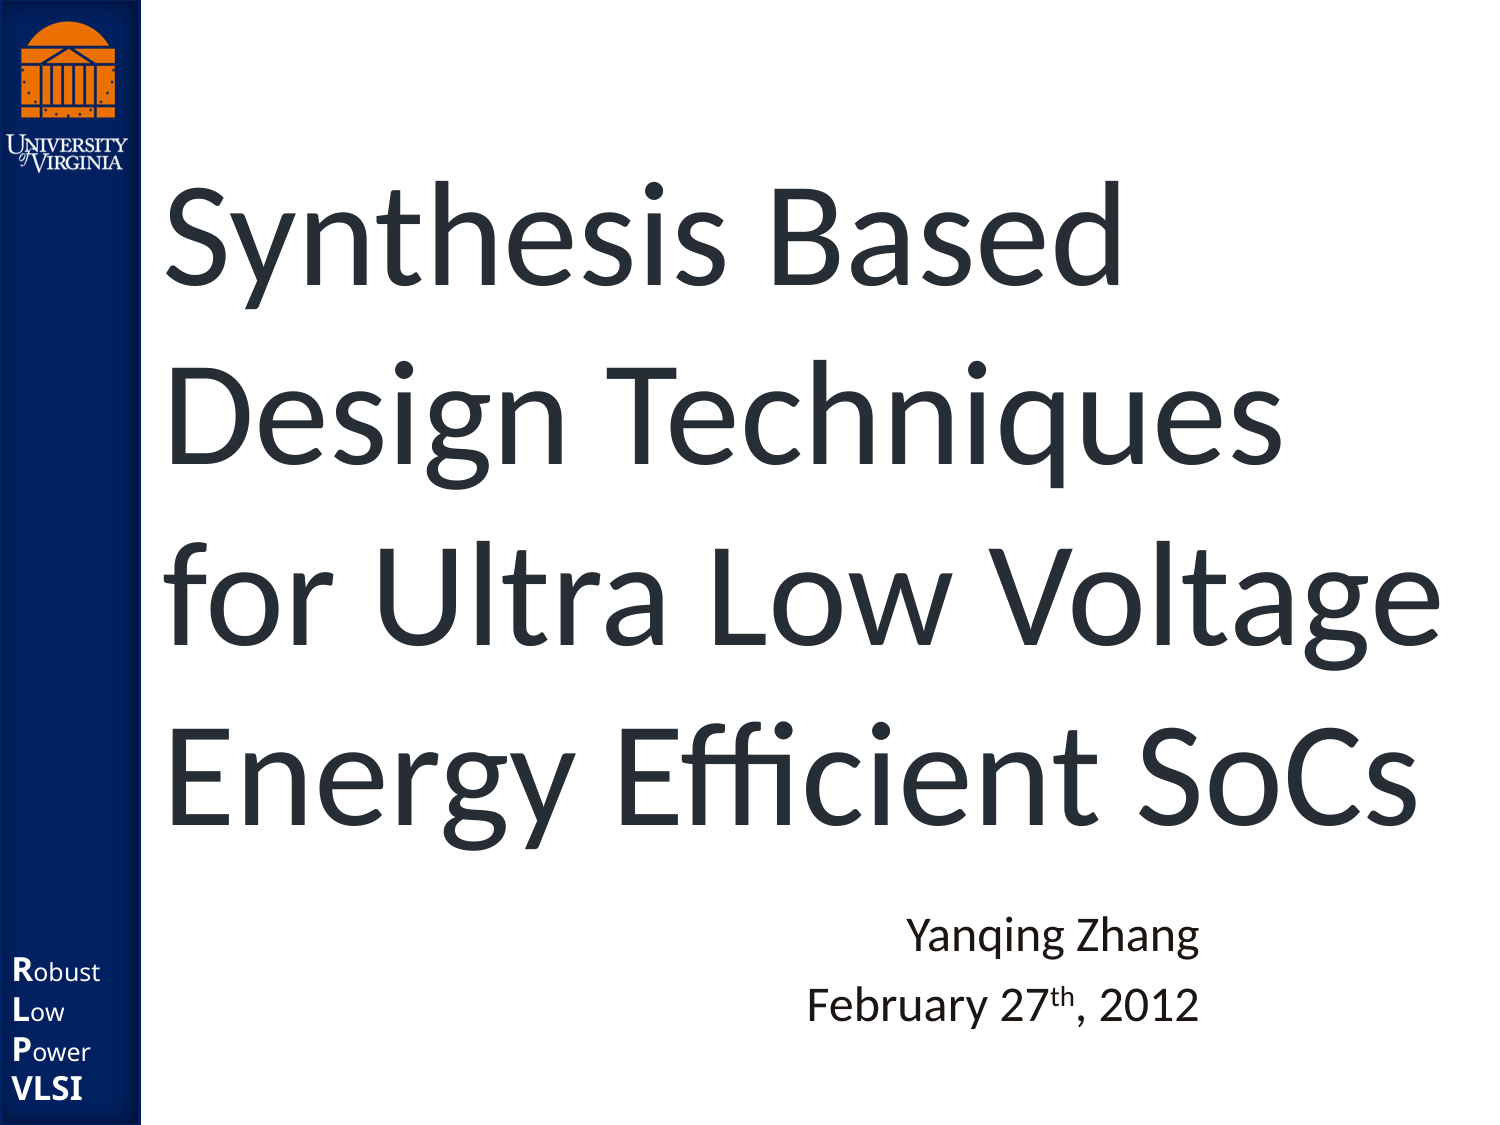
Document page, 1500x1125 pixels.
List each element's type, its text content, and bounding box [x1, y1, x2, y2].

picture [0, 0, 141, 1125]
title Synthesis Based Design Techniques for Ultra Low Voltage Energy Efficient SoCs [147, 107, 1500, 863]
subtitle Yanqing Zhang February 27th, 2012 [199, 894, 1215, 1050]
